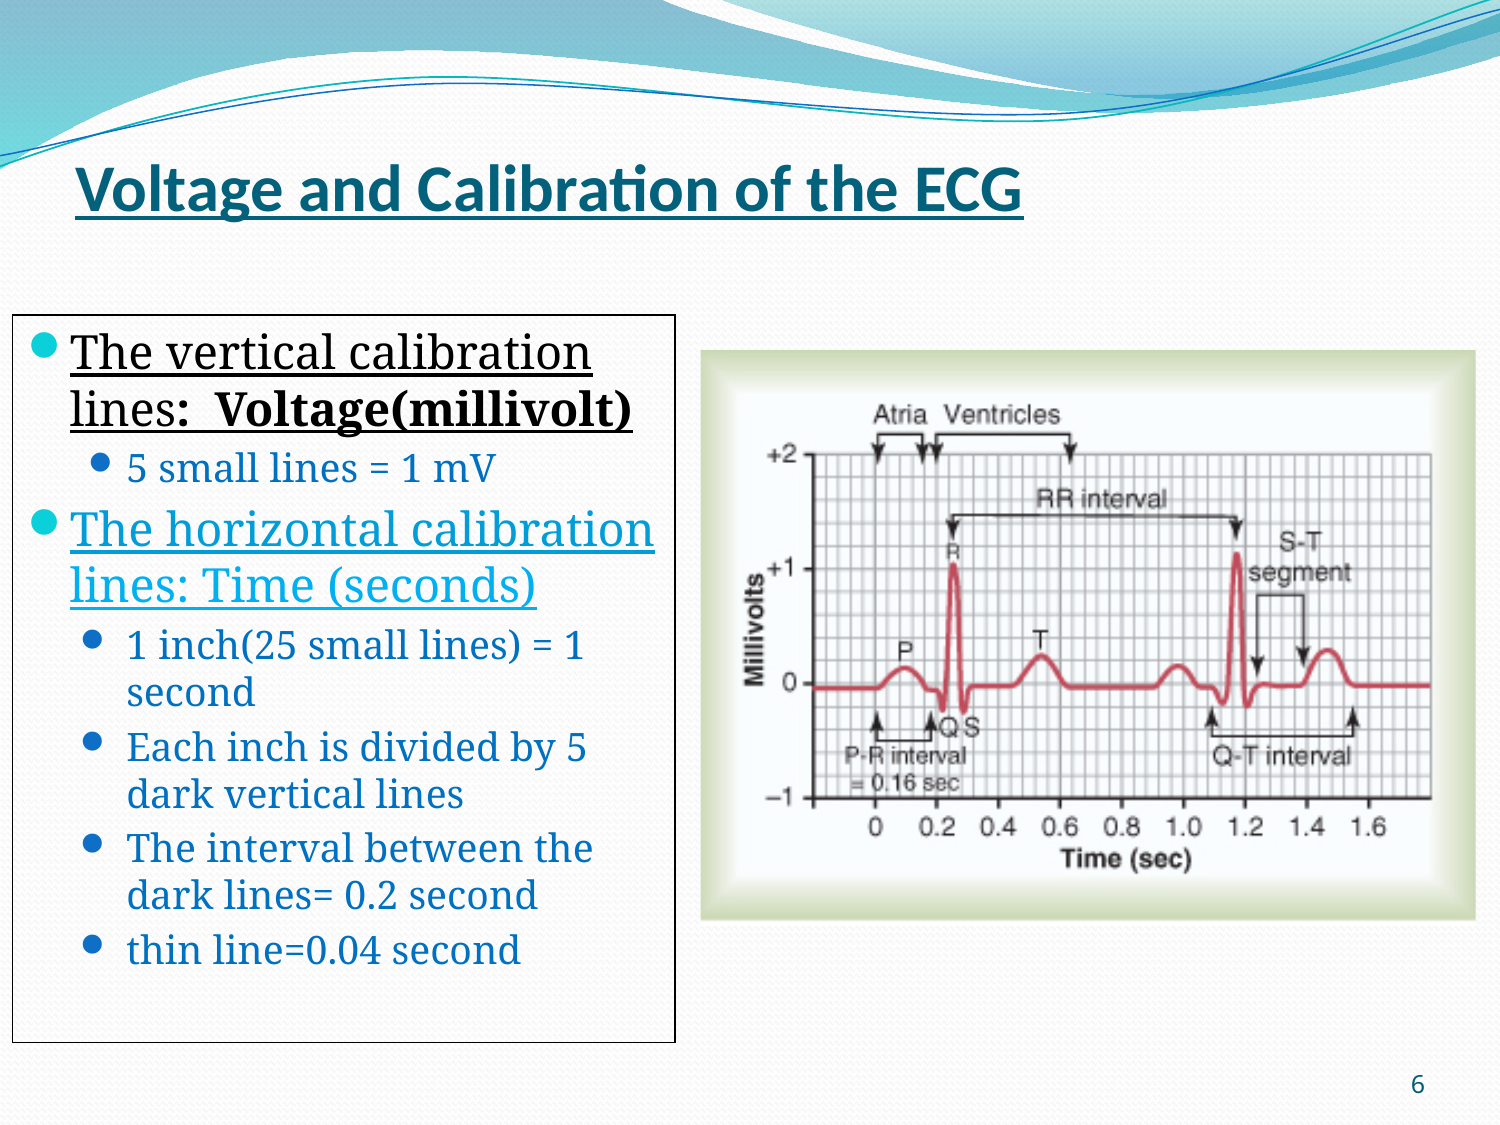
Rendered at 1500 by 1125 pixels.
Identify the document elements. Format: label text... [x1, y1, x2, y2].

list The vertical calibration lines: Voltage(millivolt) 5 small lines = 1 mV The horizontal calibration lines: Time (seconds) 1 inch(25 small lines) = 1 second Each inch is divided by 5 dark vertical lines The interval between the dark lines= 0.2 second thin line=0.04 second [12, 314, 676, 1043]
title Voltage and Calibration of the ECG [74, 37, 1426, 226]
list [700, 349, 1476, 925]
slide_number 6 [1299, 1042, 1425, 1103]
